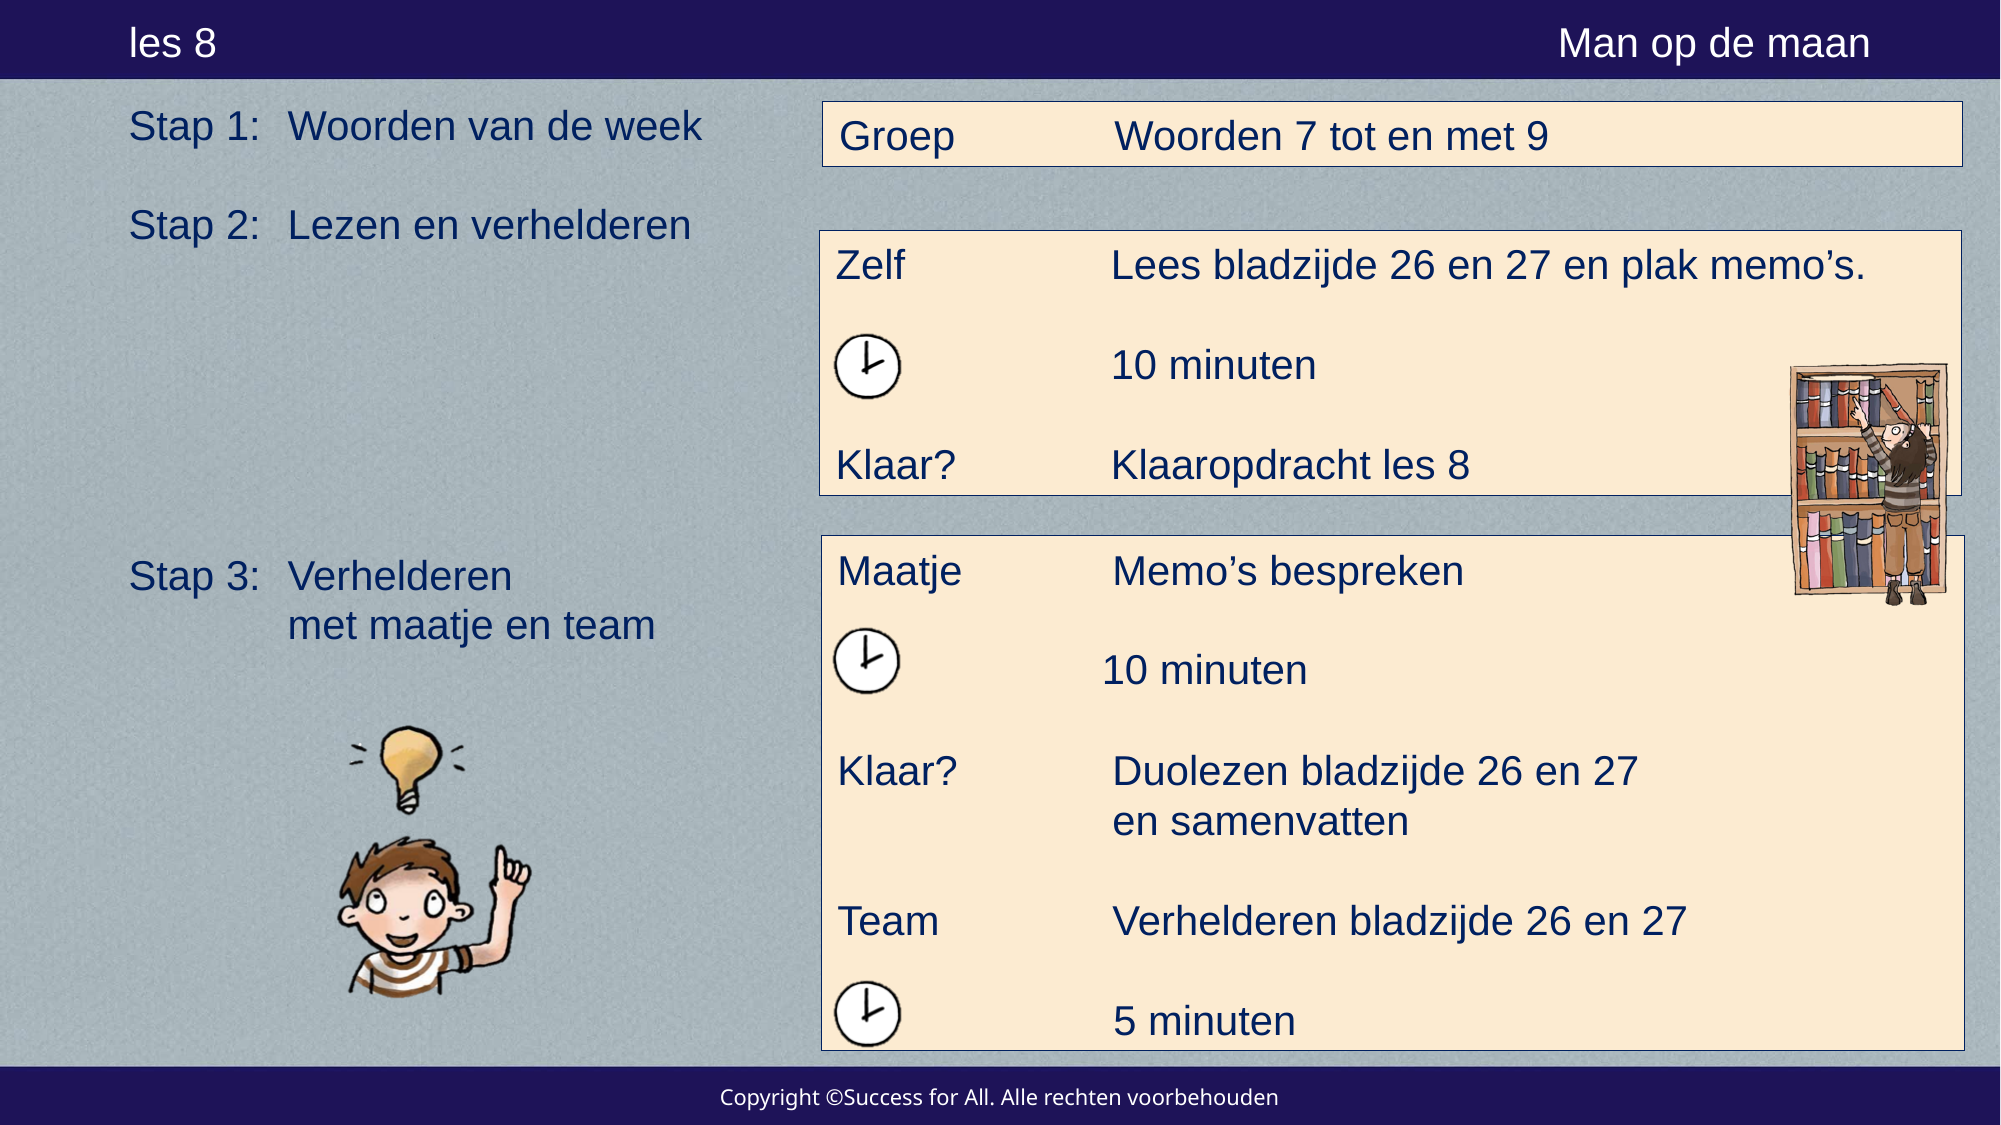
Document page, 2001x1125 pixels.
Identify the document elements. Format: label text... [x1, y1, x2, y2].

text_box Maatje Memo’s bespreken 10 minuten Klaar? Duolezen bladzijde 26 en 27 en samenvatten Team Verhelderen bladzijde 26 en 27 5 minuten [821, 535, 1965, 1051]
text_box Copyright ©Success for All. Alle rechten voorbehouden [0, 1076, 2000, 1125]
text_box Groep Woorden 7 tot en met 9 [822, 101, 1963, 167]
picture [0, 0, 2001, 1125]
text_box Stap 1: Woorden van de week Stap 2: Lezen en verhelderen Stap 3: Verhelderen met maatje en team [114, 90, 907, 706]
text_box les 8 [114, 8, 354, 73]
text_box Man op de maan [999, 8, 1886, 73]
text_box Zelf Lees bladzijde 26 en 27 en plak memo’s. 10 minuten Klaar? Klaaropdracht les 8 [819, 230, 1962, 496]
